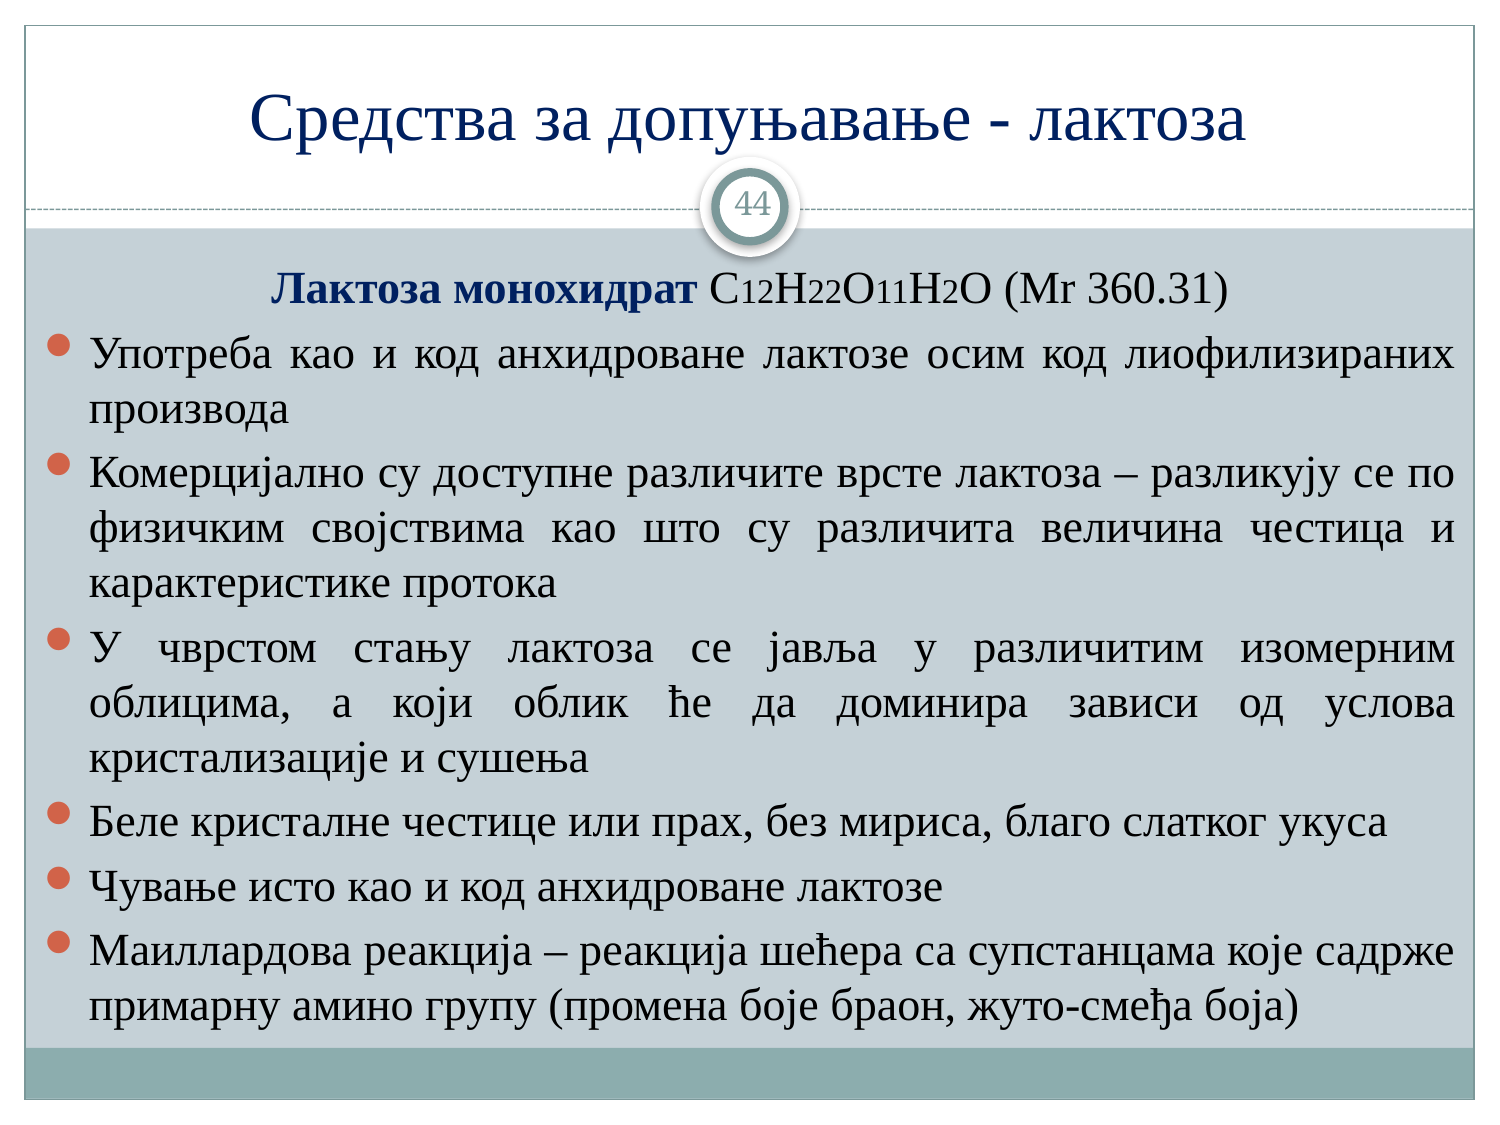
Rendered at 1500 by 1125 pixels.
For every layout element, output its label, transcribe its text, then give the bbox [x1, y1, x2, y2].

title Средства за допуњавање - лактоза [49, 37, 1450, 162]
list Лактоза монохидрат C12H22O11H2O (Mr 360.31) Употреба као и код анхидроване лактозе осим код лиофилизираних производа Комерцијално су доступне различите врсте лактоза – разликују се по физичким својствима као што су различита величина честица и карактеристике протока У чврстом стању лактоза се јавља у различитим изомерним облицима, а који облик ће да доминира зависи од услова кристализације и сушења Беле кристалне честице или прах, без мириса, благо слатког укуса Чување исто као и код анхидроване лактозе Маиллардова реакција – реакција шећера са супстанцама које садрже примарну амино групу (промена боје браон, жуто-смеђа боја) [29, 250, 1471, 1094]
slide_number 44 [715, 168, 791, 241]
